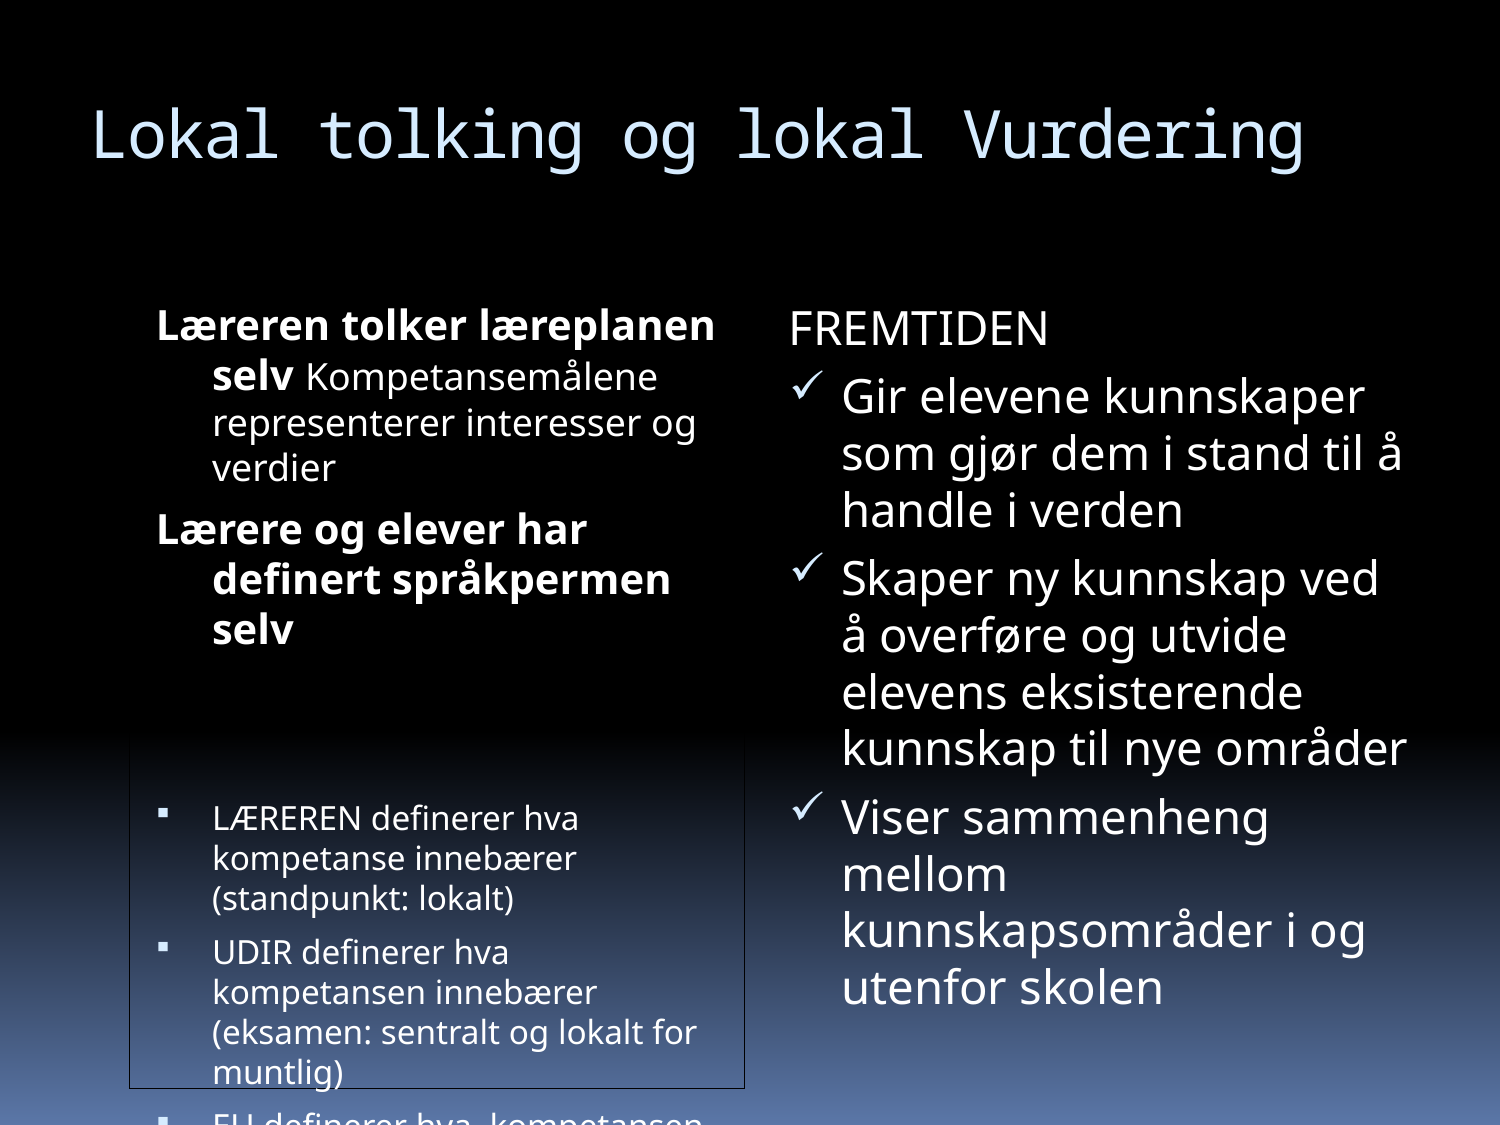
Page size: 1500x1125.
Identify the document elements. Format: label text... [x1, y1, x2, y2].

title Lokal tolking og lokal Vurdering [75, 83, 1425, 234]
list FREMTIDEN Gir elevene kunnskaper som gjør dem i stand til å handle i verden Skaper ny kunnskap ved å overføre og utvide elevens eksisterende kunnskap til nye områder Viser sammenheng mellom kunnskapsområder i og utenfor skolen [763, 290, 1427, 1033]
list Læreren tolker læreplanen selv Kompetansemålene representerer interesser og verdier Lærere og elever har definert språkpermen selv LÆREREN definerer hva kompetanse innebærer (standpunkt: lokalt) UDIR definerer hva kompetansen innebærer (eksamen: sentralt og lokalt for muntlig) EU definerer hva kompetansen innebærer OECD; PISA, PIRLS ( int.) [129, 291, 745, 1089]
